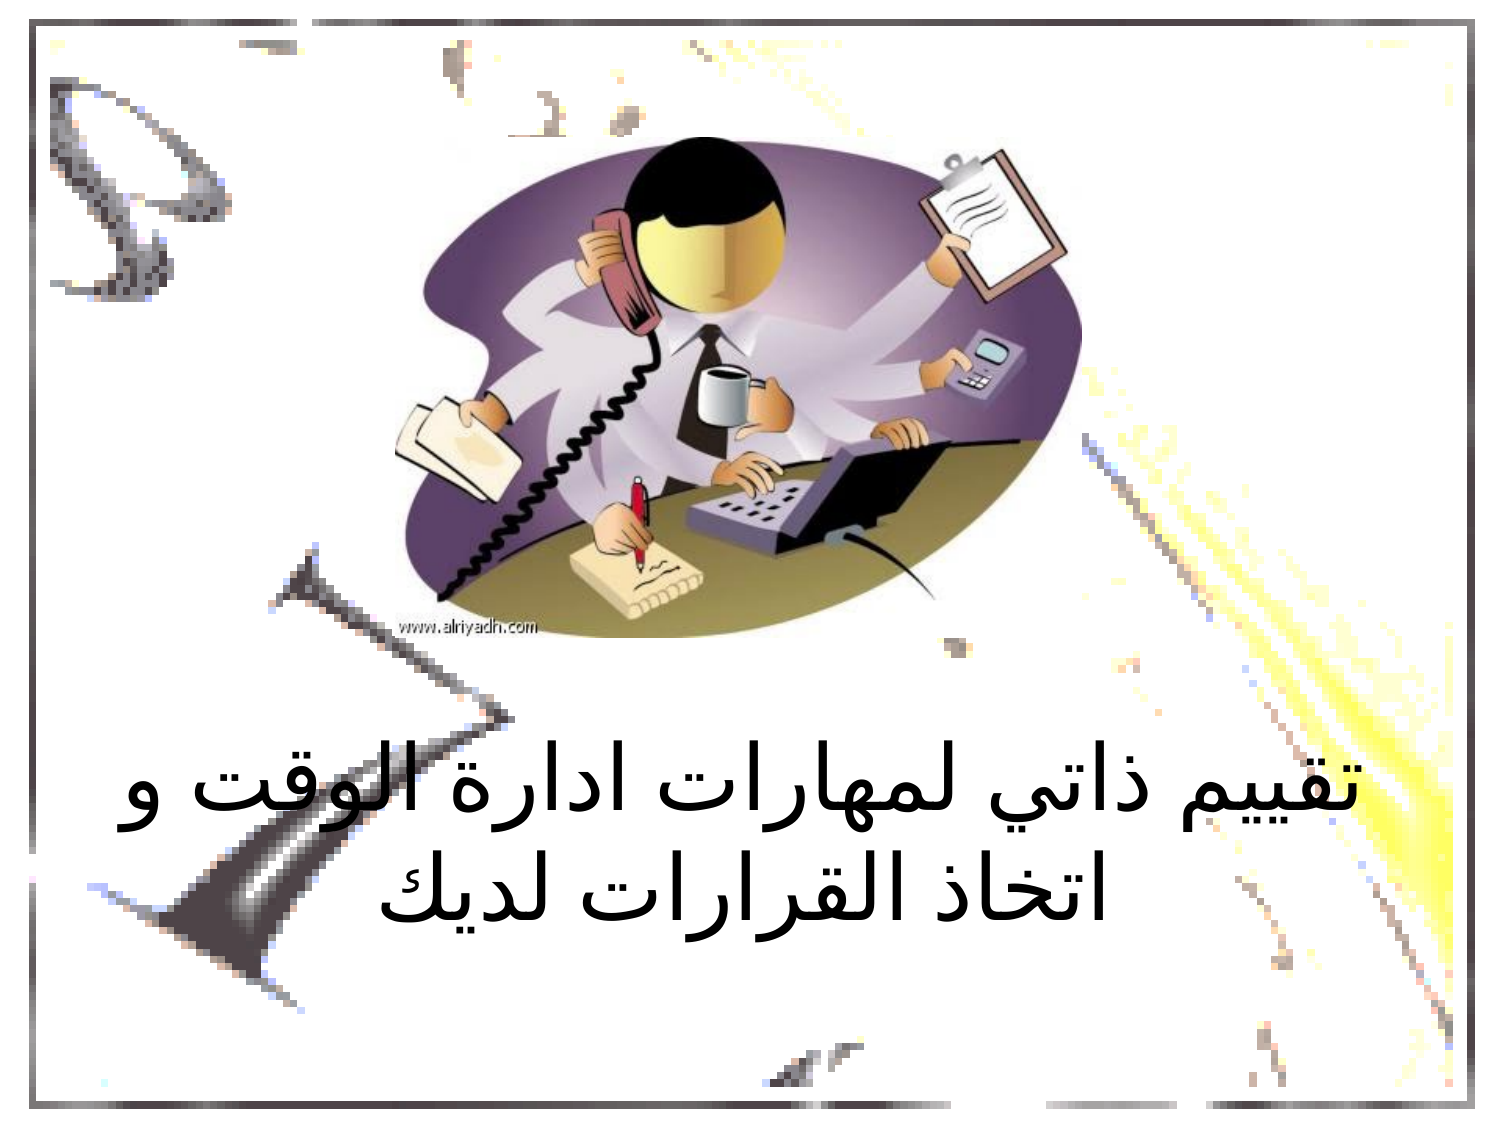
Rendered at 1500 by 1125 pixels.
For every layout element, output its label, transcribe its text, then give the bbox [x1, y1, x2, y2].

picture [29, 19, 1475, 1109]
title تقييم ذاتي لمهارات ادارة الوقت و اتخاذ القرارات لديك [100, 704, 1388, 1064]
